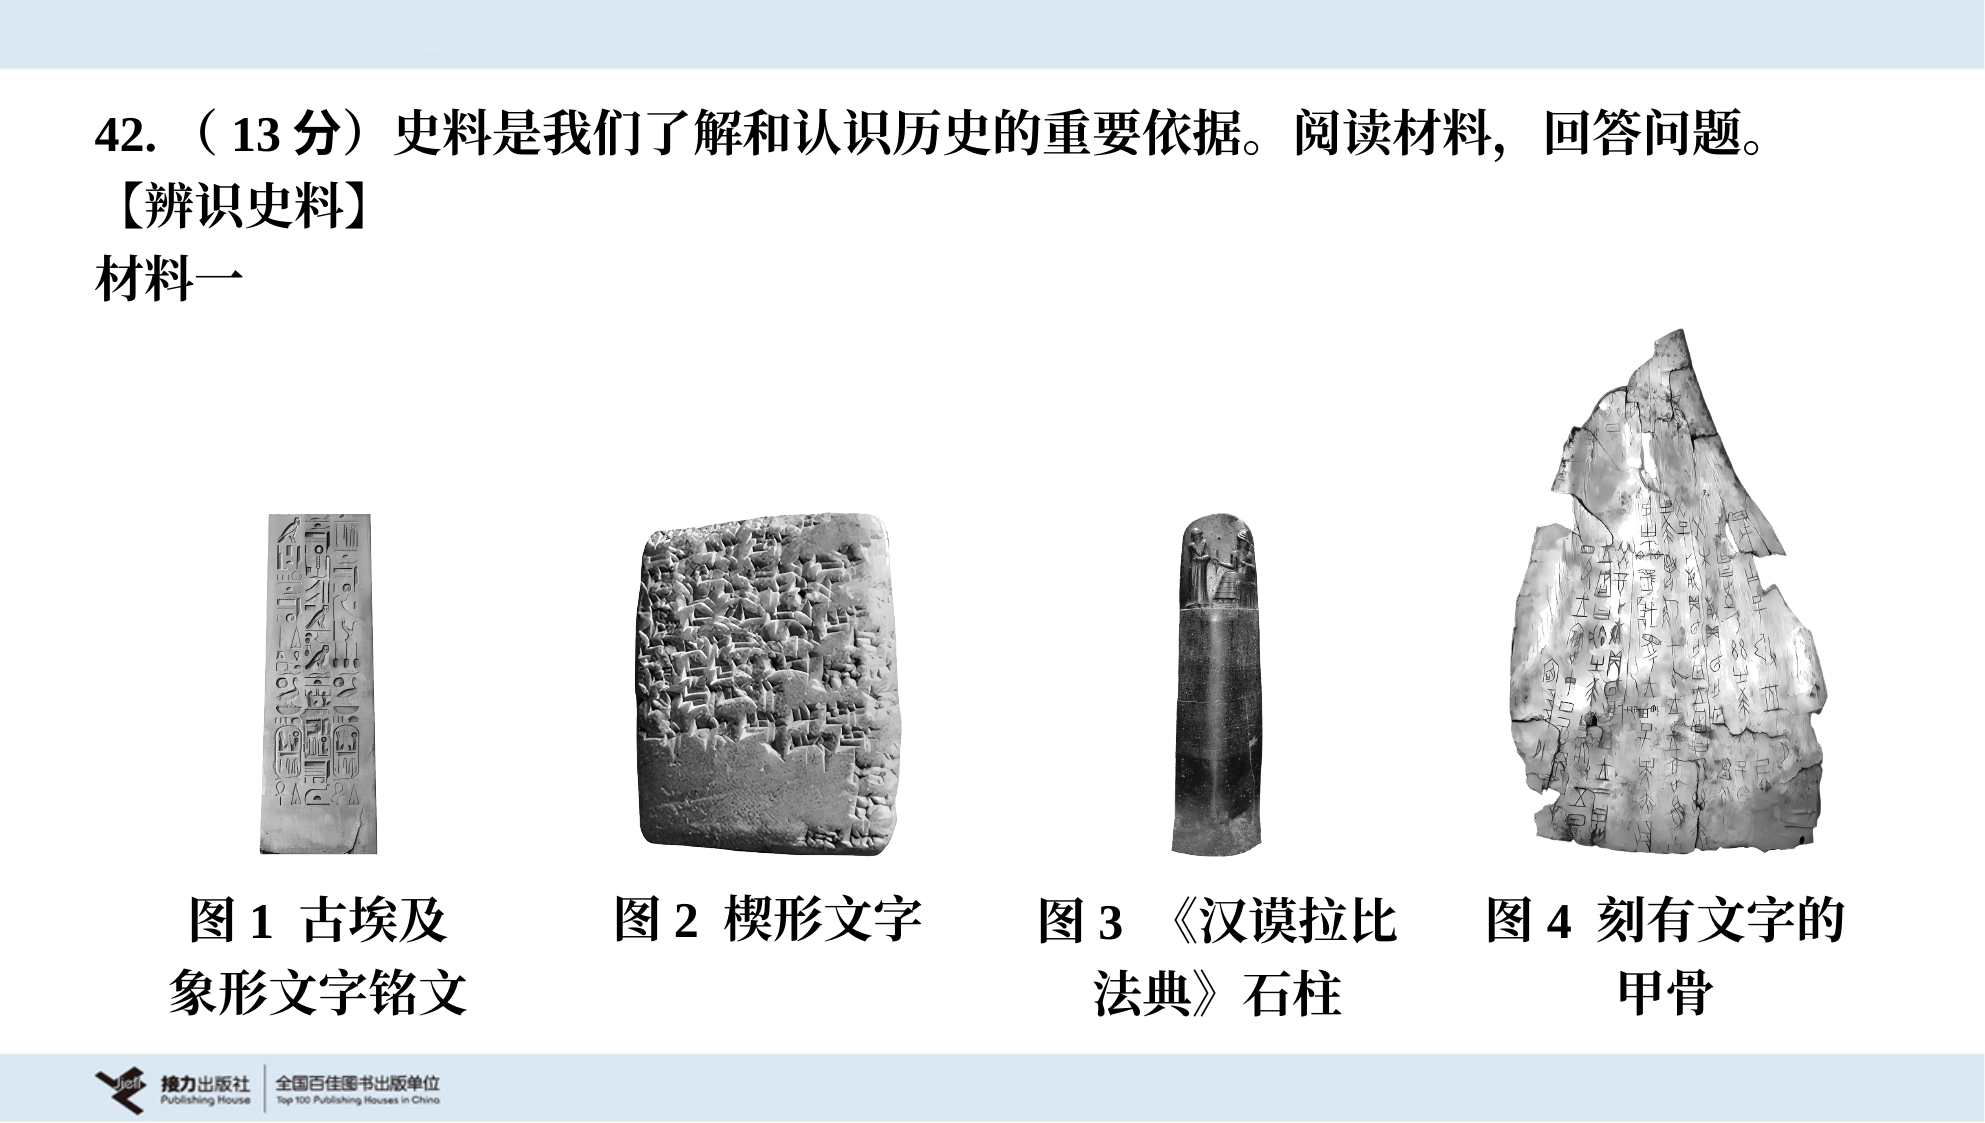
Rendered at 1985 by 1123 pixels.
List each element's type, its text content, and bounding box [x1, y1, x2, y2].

text_box 图1 古埃及 象形文字铭文 [108, 875, 528, 1020]
text_box 图3 《汉谟拉比 法典》石柱 [1008, 877, 1427, 1021]
text_box 图2 楔形文字 [611, 877, 925, 944]
text_box 图4 刻有文字的 甲骨 [1456, 875, 1875, 1020]
picture [0, 0, 1985, 1122]
text_box 42.（13分）史料是我们了解和认识历史的重要依据。阅读材料，回答问题。 【辨识史料】 材料一 [94, 88, 1892, 308]
